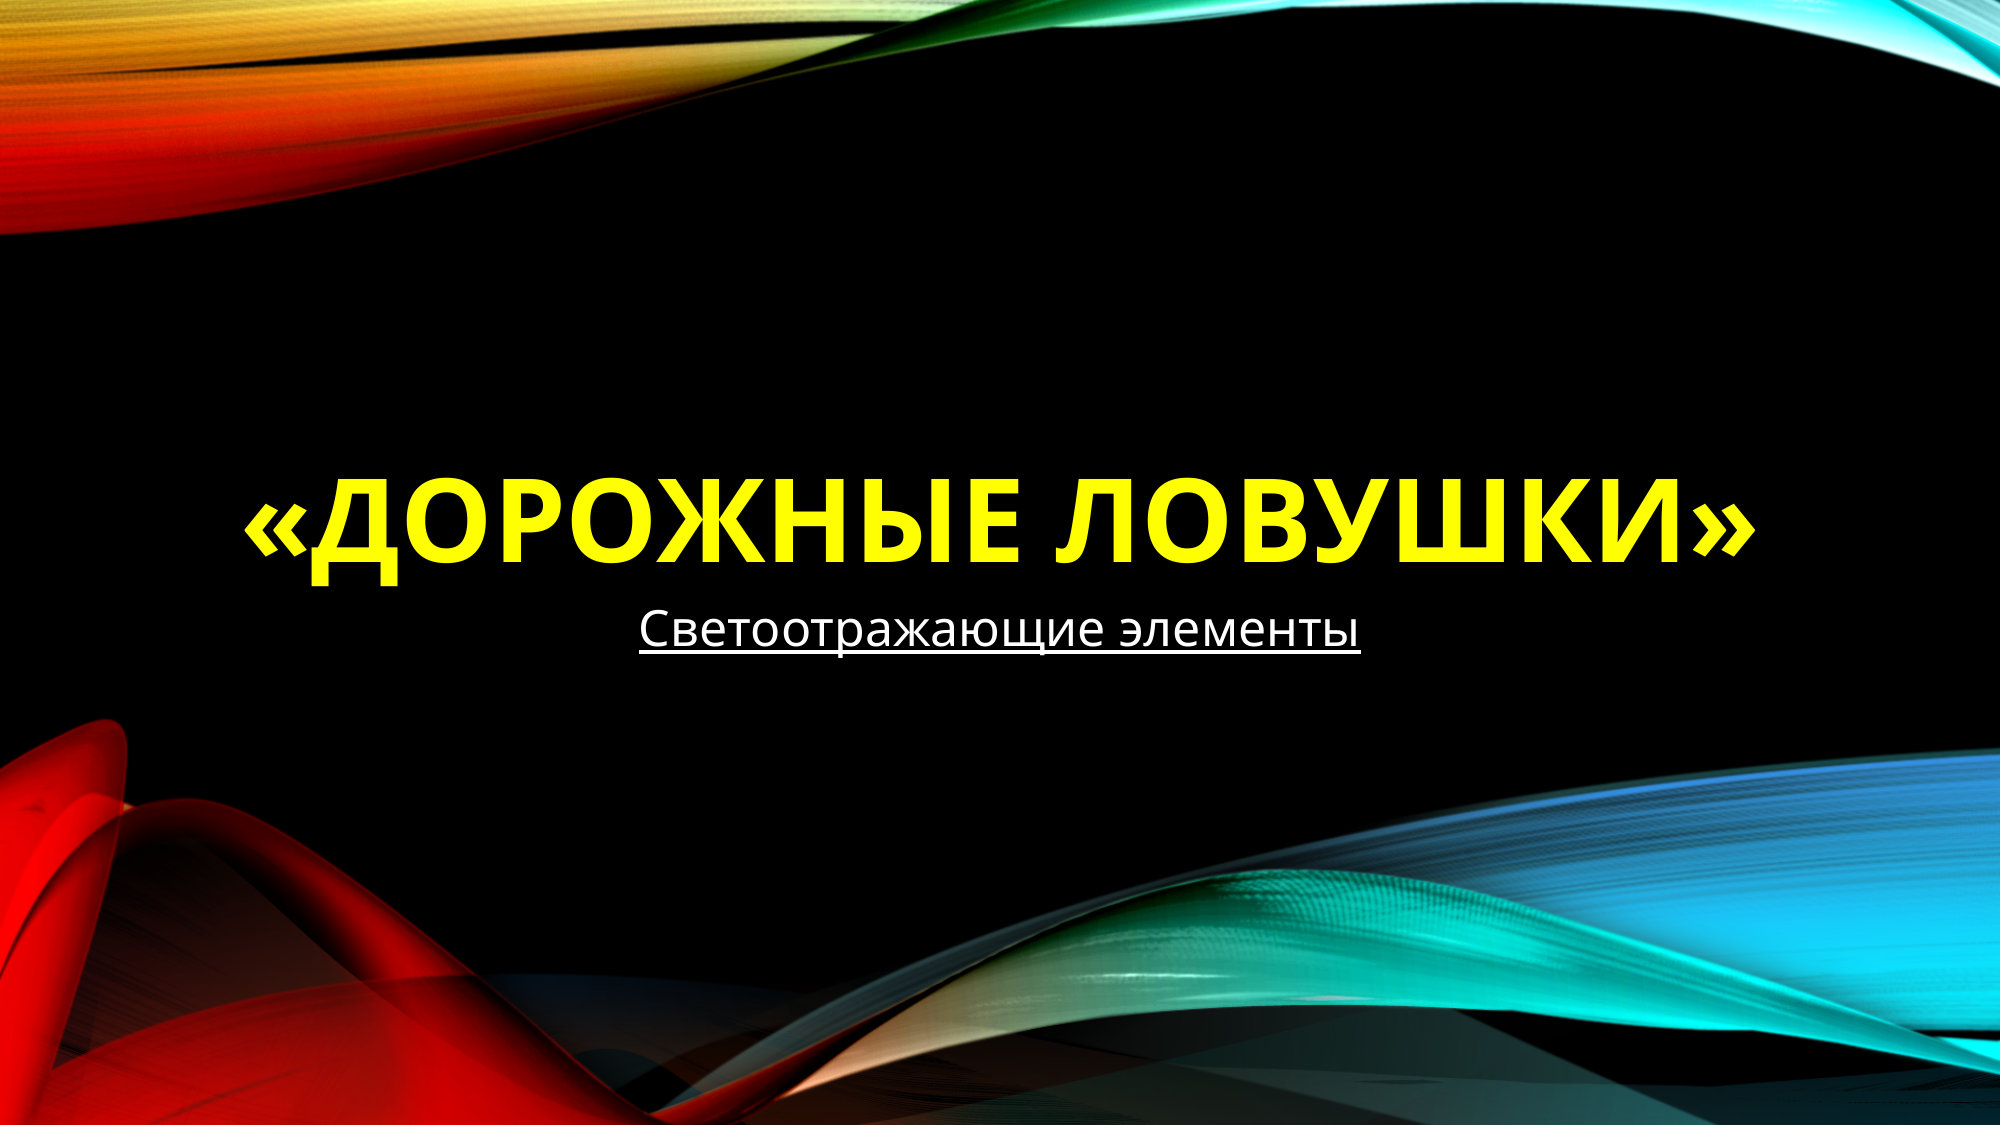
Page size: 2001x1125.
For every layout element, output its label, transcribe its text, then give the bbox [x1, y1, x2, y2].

title «Дорожные ловушки» [225, 295, 1775, 595]
subtitle Светоотражающие элементы [225, 595, 1775, 709]
picture [0, 717, 2000, 1125]
picture [0, 0, 2000, 237]
